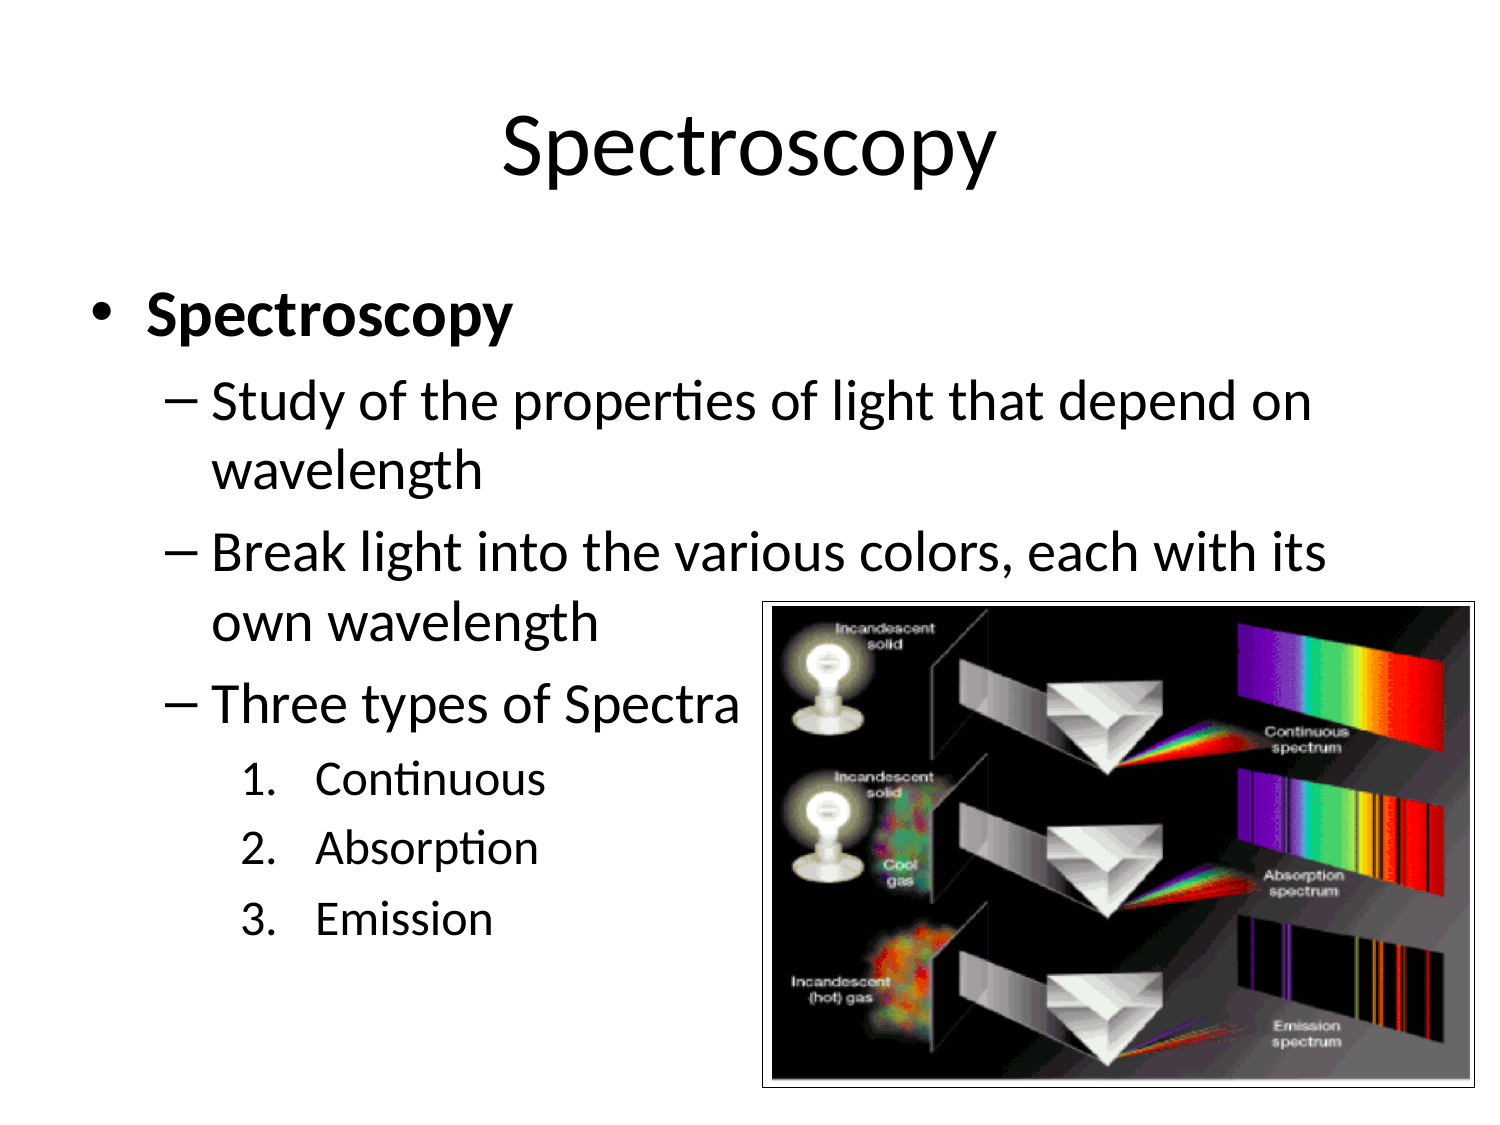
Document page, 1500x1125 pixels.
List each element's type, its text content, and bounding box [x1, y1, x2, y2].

list Spectroscopy Study of the properties of light that depend on wavelength Break light into the various colors, each with its own wavelength Three types of Spectra Continuous Absorption Emission [75, 262, 1425, 1005]
title Spectroscopy [75, 45, 1425, 233]
picture [762, 601, 1476, 1088]
